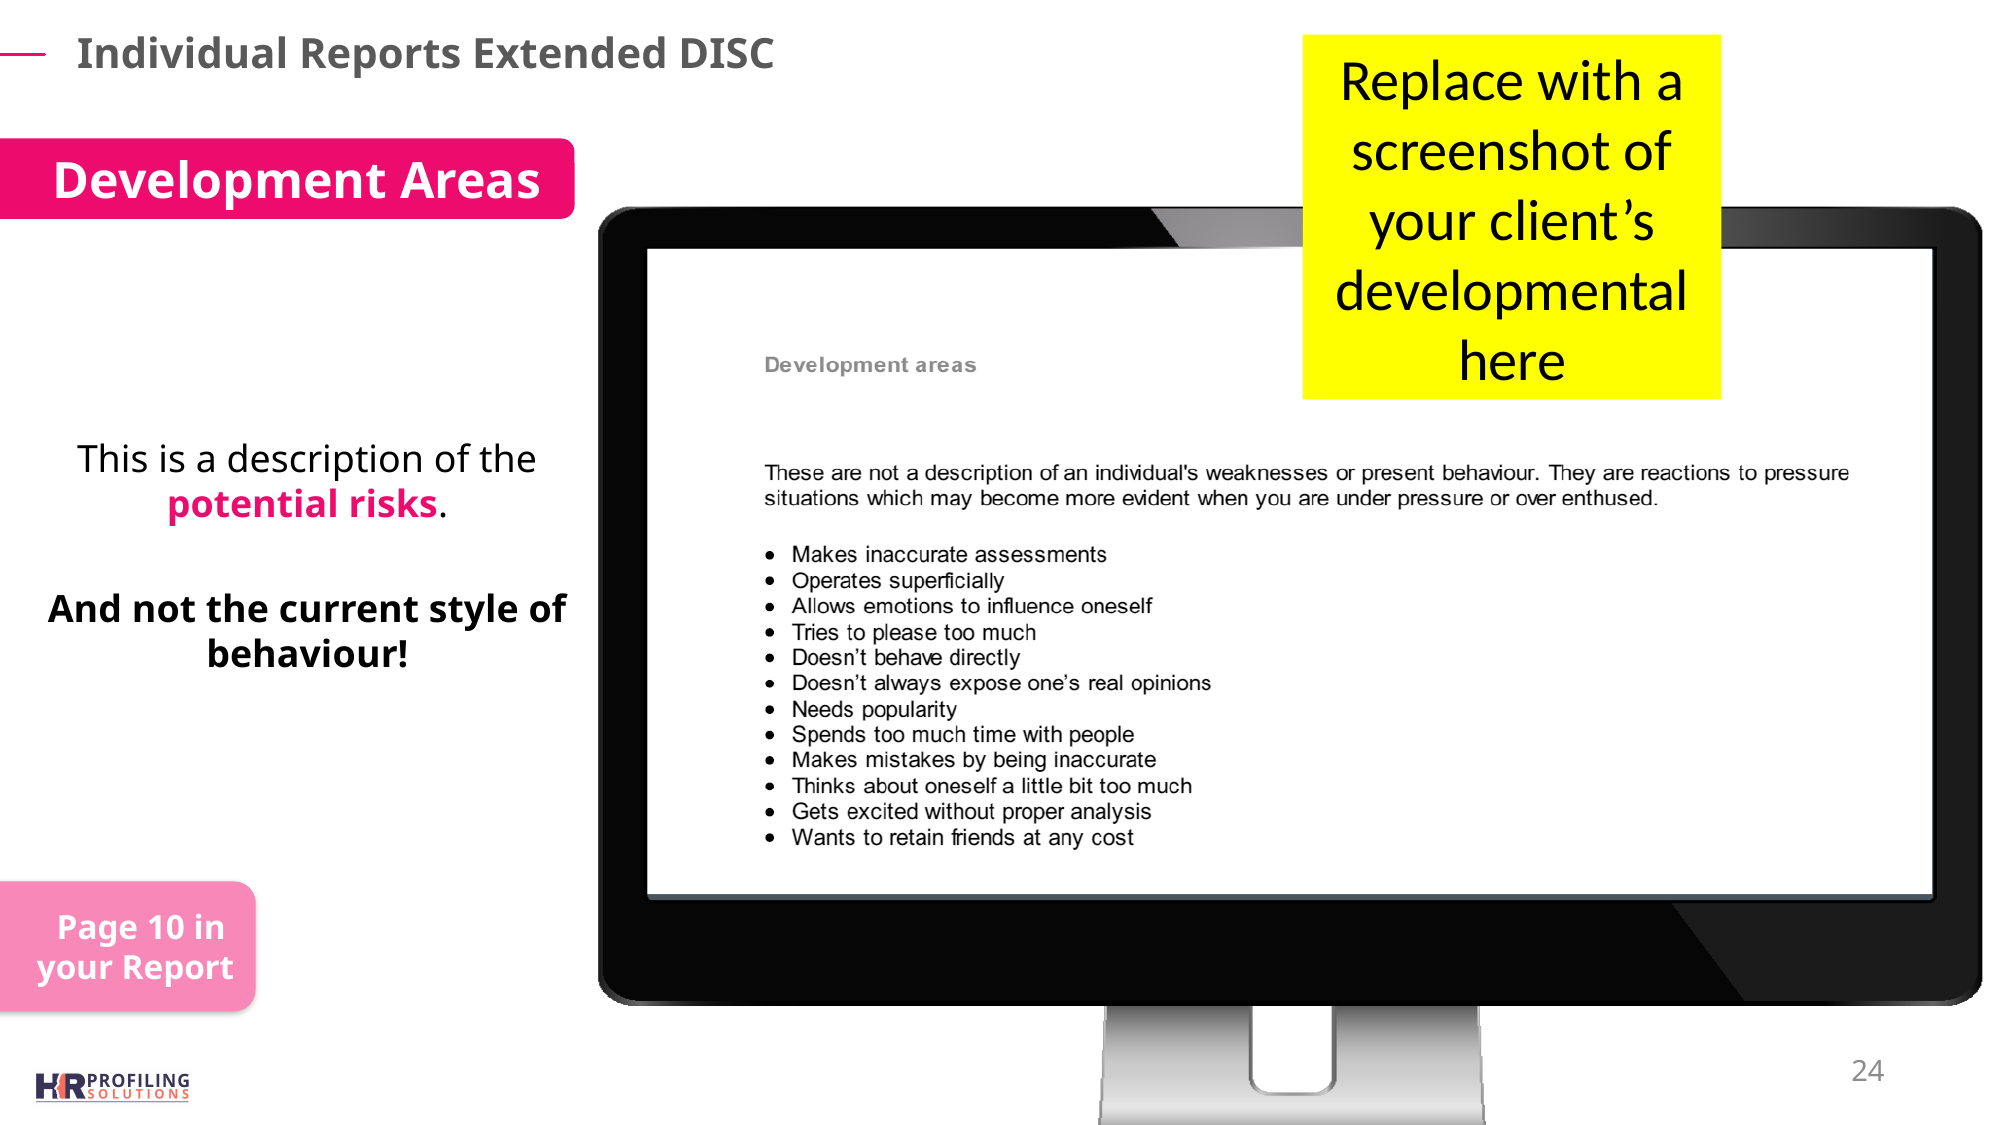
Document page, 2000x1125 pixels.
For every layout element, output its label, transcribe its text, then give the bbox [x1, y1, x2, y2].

text_box Development Areas [0, 136, 577, 221]
picture [550, 157, 2000, 1125]
text_box This is a description of the potential risks. And not the current style of behaviour! [5, 427, 545, 683]
title Individual Reports Extended DISC [62, 19, 1687, 79]
picture [31, 1066, 193, 1108]
text_box Page 10 in your Report [0, 880, 257, 1013]
text_box Replace with a screenshot of your client’s developmental here [1302, 34, 1722, 155]
